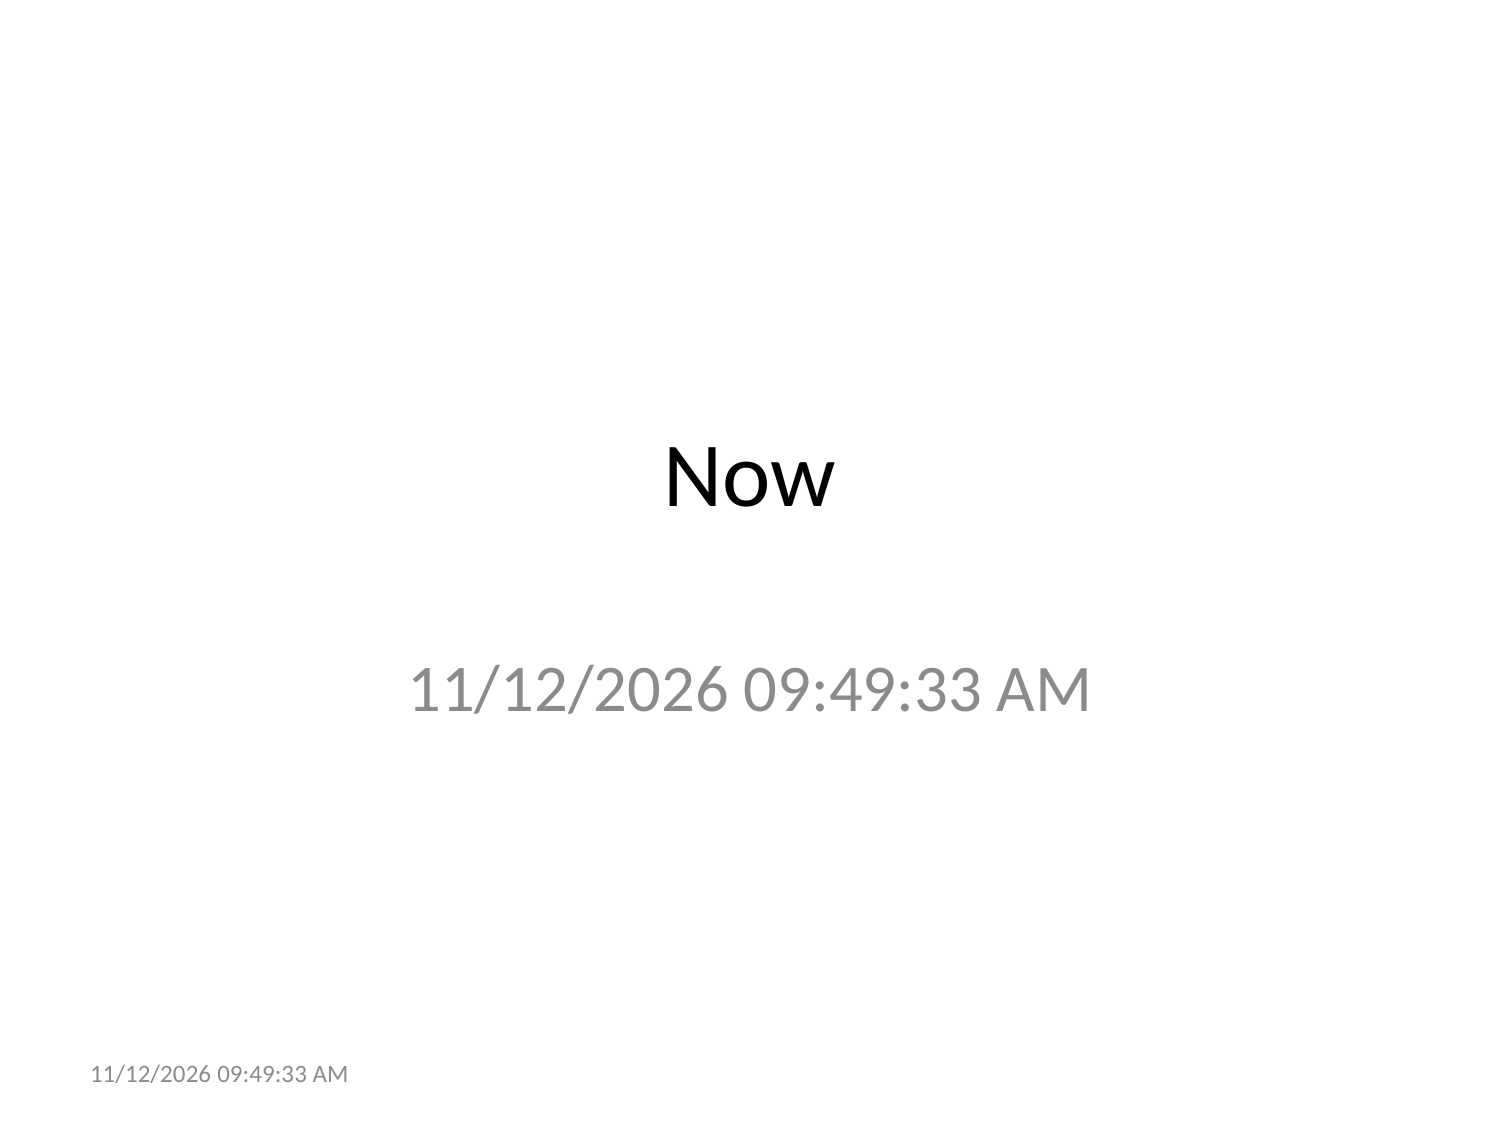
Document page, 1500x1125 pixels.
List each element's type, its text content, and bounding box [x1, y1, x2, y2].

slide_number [75, 1042, 425, 1103]
title Now [112, 349, 1388, 591]
subtitle 2011-12-19 10:20:04 AM [225, 637, 1275, 925]
